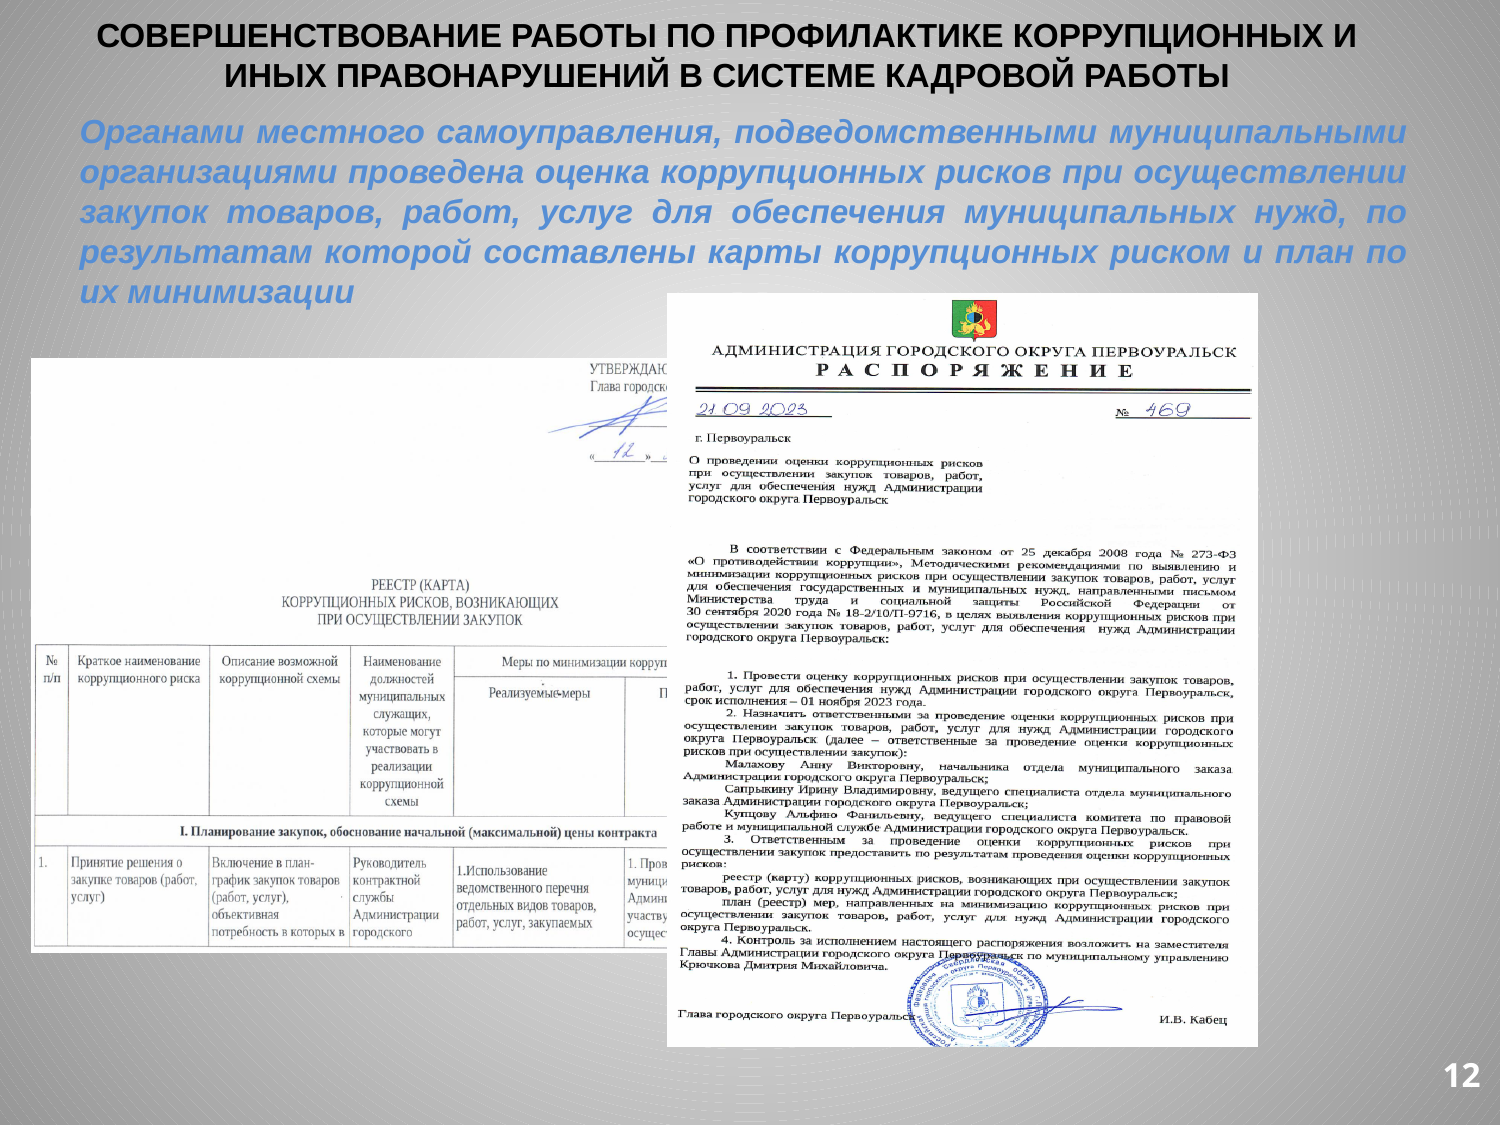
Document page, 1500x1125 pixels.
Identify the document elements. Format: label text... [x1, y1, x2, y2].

picture [31, 293, 1259, 1047]
text_box СОВЕРШЕНСТВОВАНИЕ РАБОТЫ ПО ПРОФИЛАКТИКЕ КОРРУПЦИОННЫХ И ИНЫХ ПРАВОНАРУШЕНИЙ В СИСТЕМЕ КАДРОВОЙ РАБОТЫ [31, 7, 1424, 102]
text_box 12 [1423, 1046, 1500, 1102]
text_box Органами местного самоуправления, подведомственными муниципальными организациями проведена оценка коррупционных рисков при осуществлении закупок товаров, работ, услуг для обеспечения муниципальных нужд, по результатам которой составлены карты коррупционных риском и план по их минимизации [64, 103, 1424, 318]
